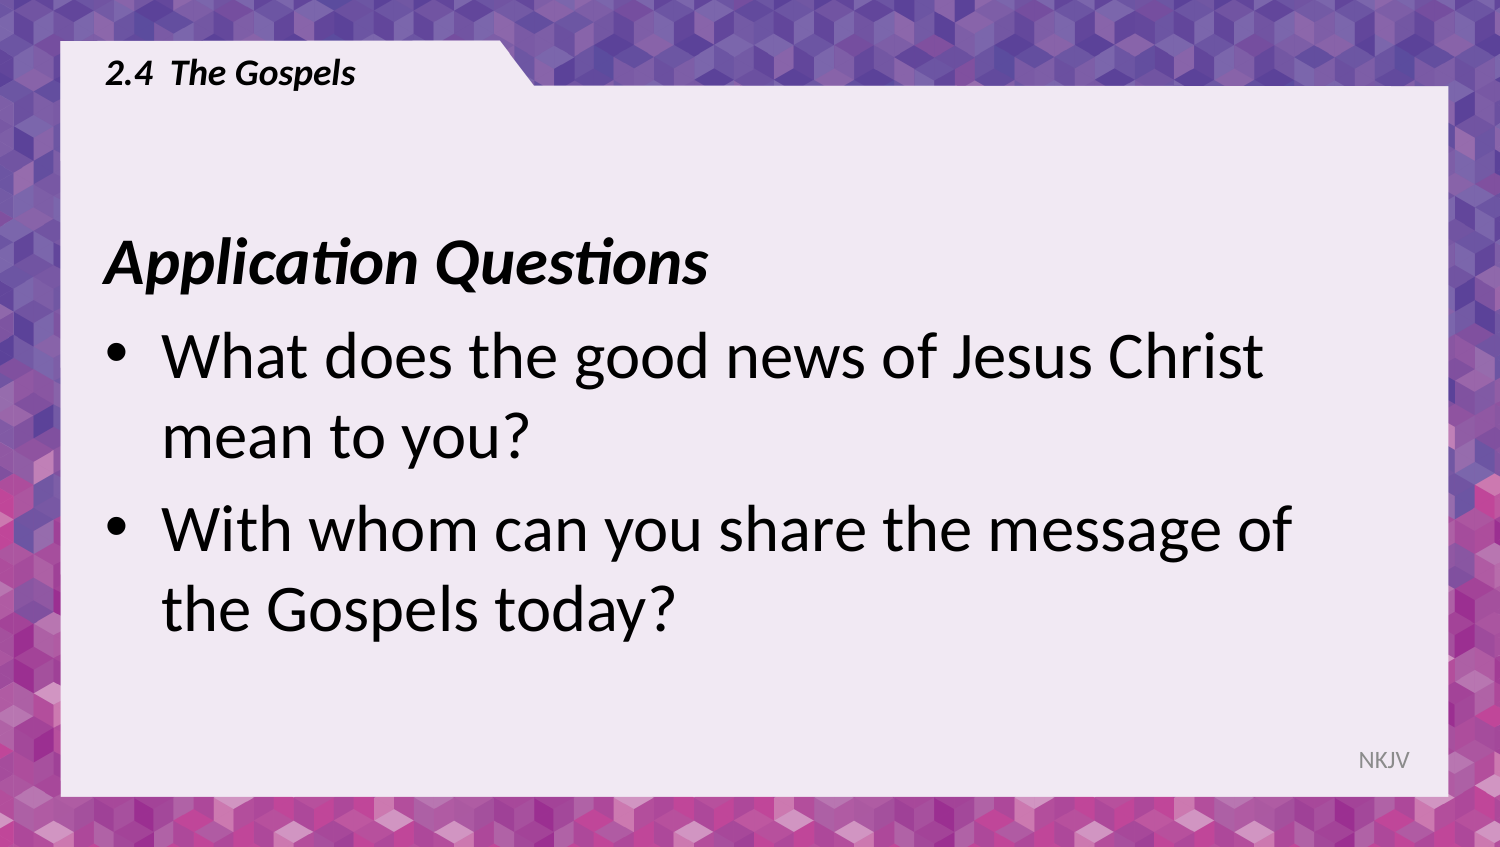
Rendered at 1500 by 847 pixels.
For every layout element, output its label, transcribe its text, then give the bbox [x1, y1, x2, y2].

picture [0, 0, 1500, 847]
title 2.4 The Gospels [89, 33, 1420, 108]
footer NKJV [950, 736, 1425, 782]
list Application Questions What does the good news of Jesus Christ mean to you? With whom can you share the message of the Gospels today? [89, 141, 1403, 722]
